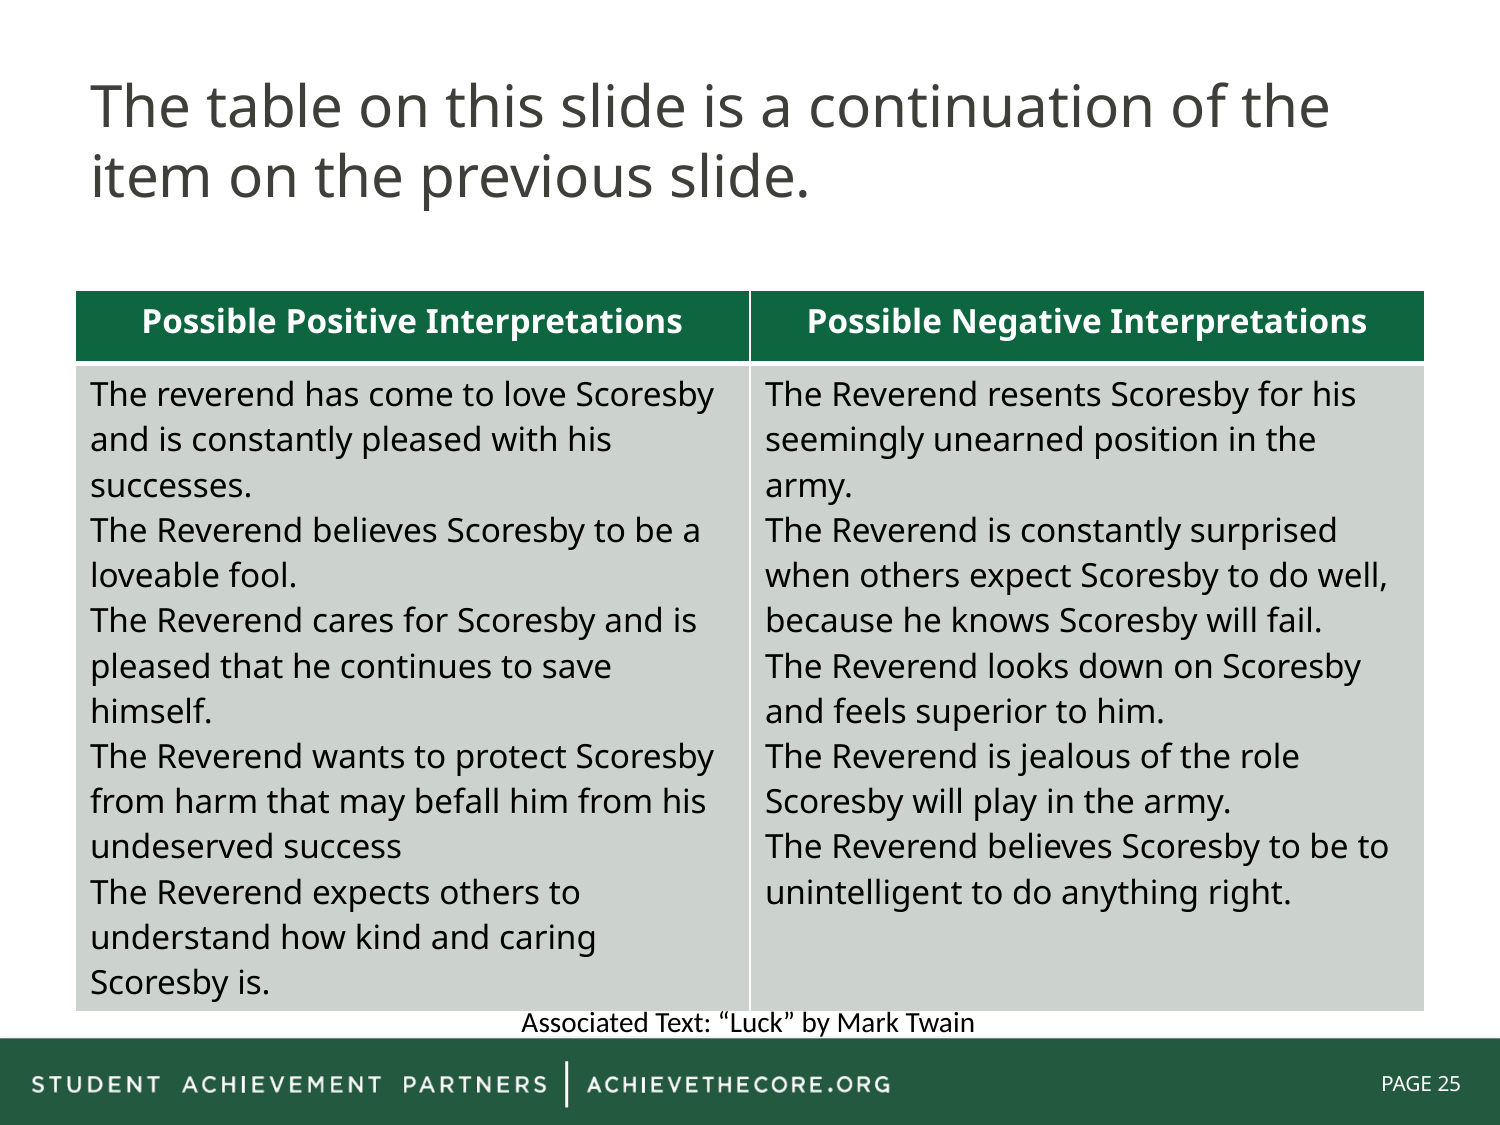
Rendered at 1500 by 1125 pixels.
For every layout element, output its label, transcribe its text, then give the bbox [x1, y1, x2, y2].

text_box Associated Text: “Luck” by Mark Twain [506, 995, 991, 1046]
table_header Possible Positive Interpretations [76, 291, 749, 361]
table_header Possible Negative Interpretations [751, 291, 1424, 361]
title The table on this slide is a continuation of the item on the previous slide. [75, 45, 1425, 233]
table_cell The Reverend resents Scoresby for his seemingly unearned position in the army. The Reverend is constantly surprised when others expect Scoresby to do well, because he knows Scoresby will fail. The Reverend looks down on Scoresby and feels superior to him. The Reverend is jealous of the role Scoresby will play in the army. The Reverend believes Scoresby to be to unintelligent to do anything right. [751, 366, 1424, 1011]
table_cell The reverend has come to love Scoresby and is constantly pleased with his successes. The Reverend believes Scoresby to be a loveable fool. The Reverend cares for Scoresby and is pleased that he continues to save himself. The Reverend wants to protect Scoresby from harm that may befall him from his undeserved success The Reverend expects others to understand how kind and caring Scoresby is. [76, 366, 749, 1011]
